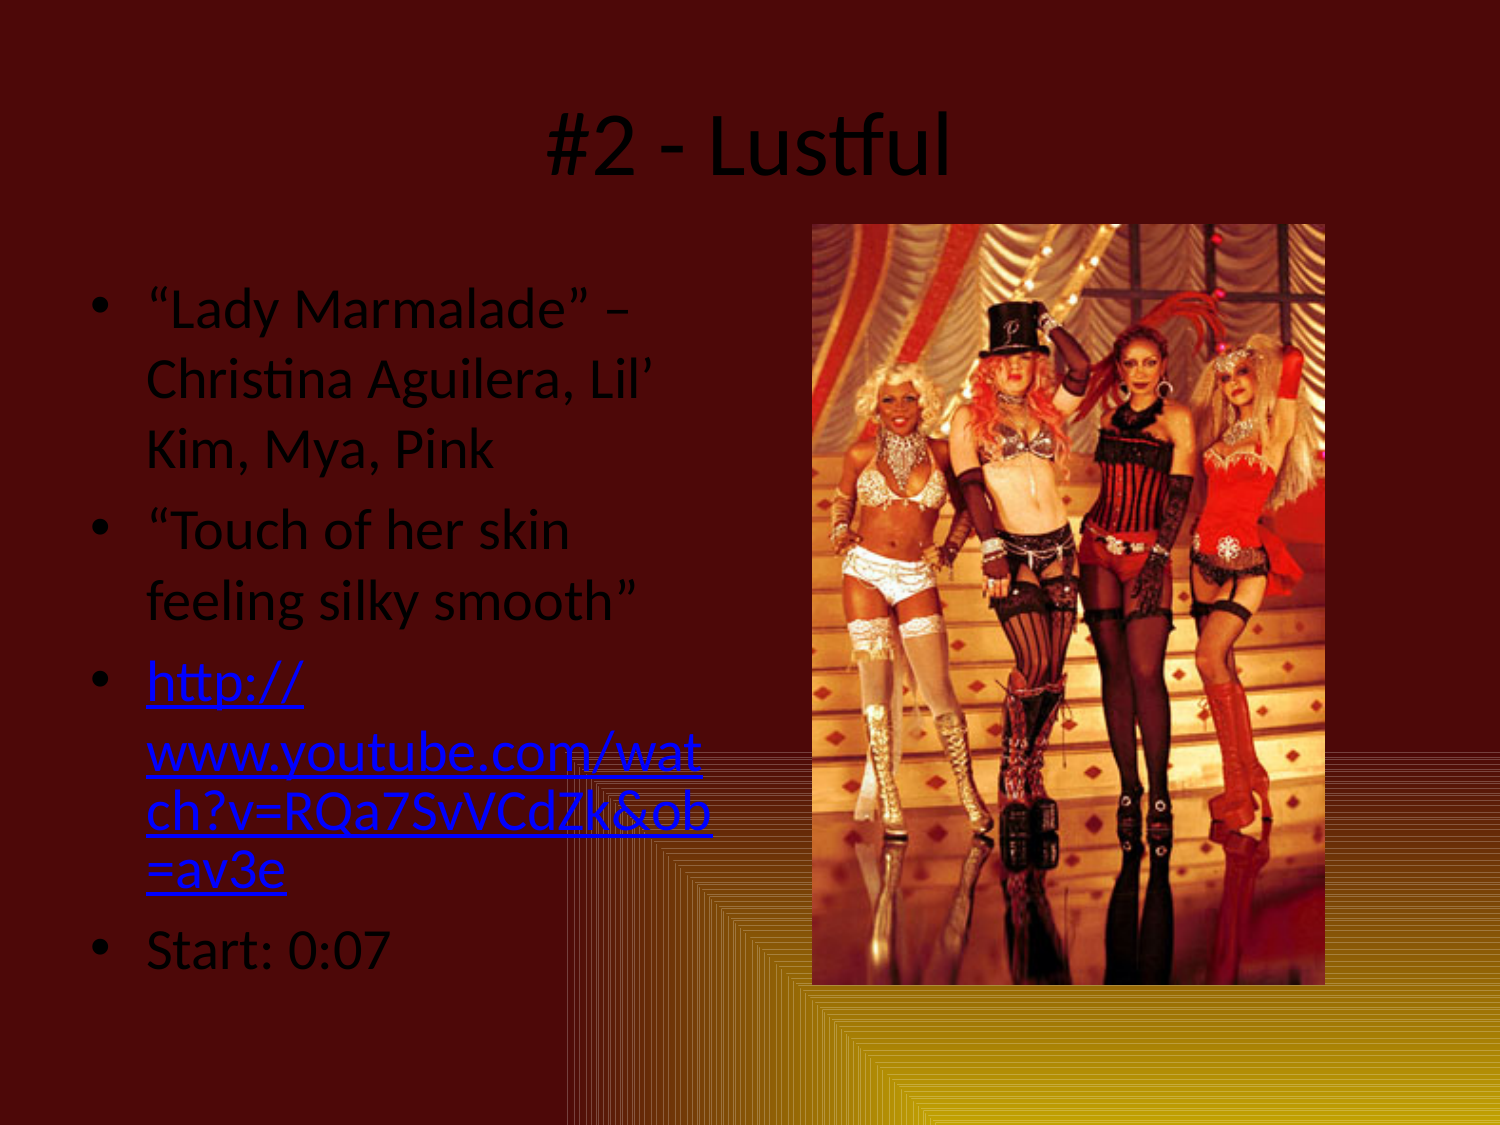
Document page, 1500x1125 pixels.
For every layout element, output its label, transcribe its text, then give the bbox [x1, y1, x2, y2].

picture [812, 224, 1326, 985]
list “Lady Marmalade” – Christina Aguilera, Lil’ Kim, Mya, Pink “Touch of her skin feeling silky smooth” http://www.youtube.com/watch?v=RQa7SvVCdZk&ob=av3e Start: 0:07 [75, 262, 738, 1005]
title #2 - Lustful [75, 45, 1425, 233]
